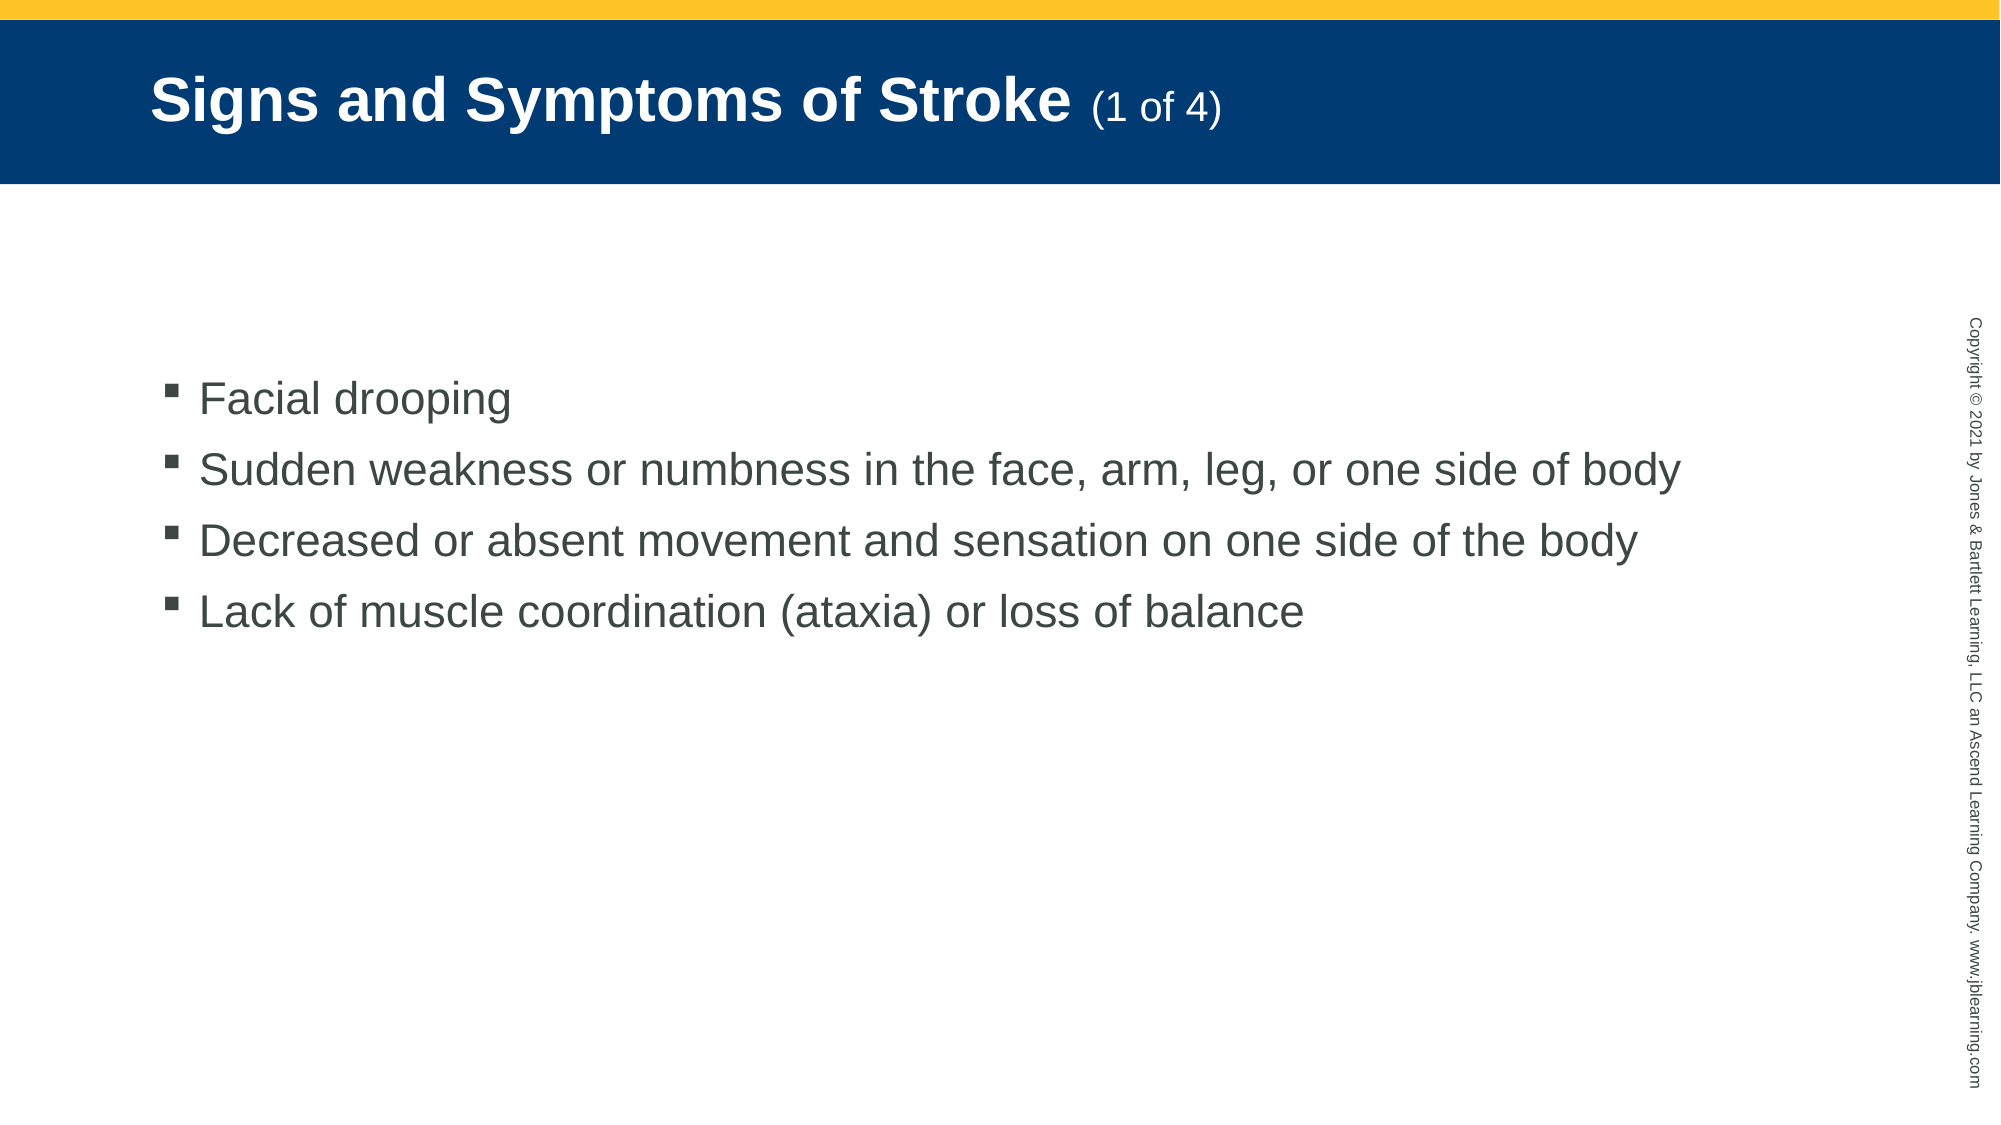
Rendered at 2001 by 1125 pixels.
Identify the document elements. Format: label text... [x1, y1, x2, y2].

title Signs and Symptoms of Stroke (1 of 4) [0, 19, 2000, 185]
list Facial drooping Sudden weakness or numbness in the face, arm, leg, or one side of body Decreased or absent movement and sensation on one side of the body Lack of muscle coordination (ataxia) or loss of balance [146, 361, 1859, 1016]
